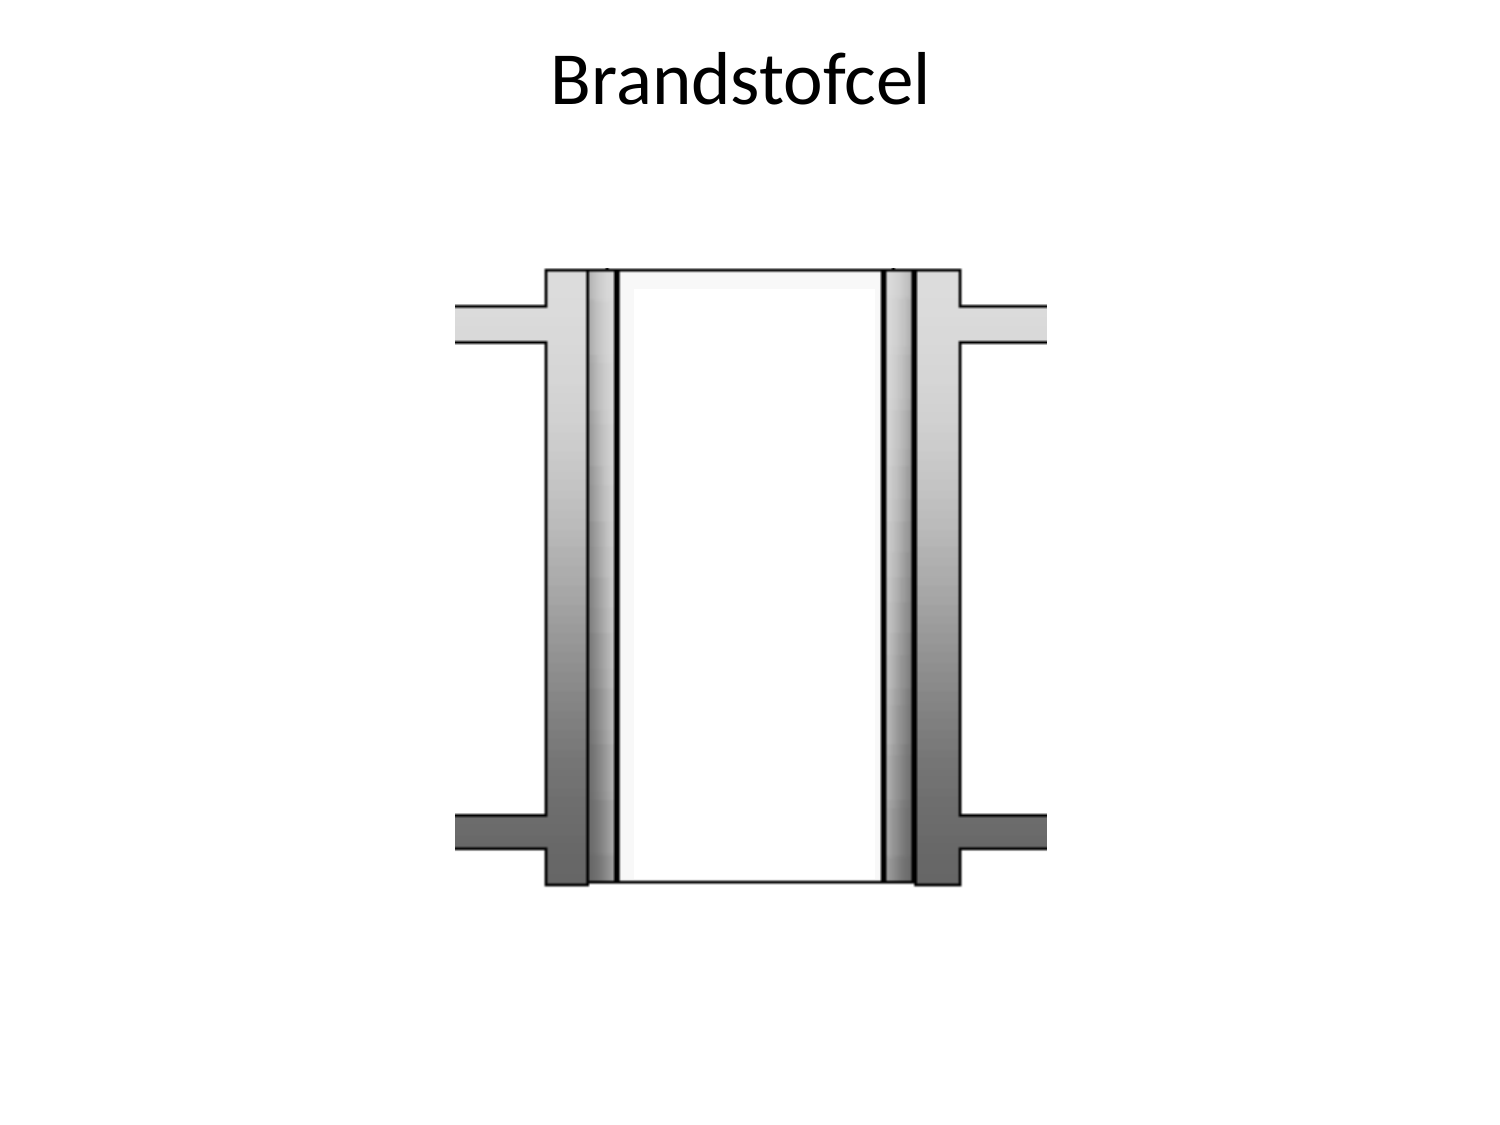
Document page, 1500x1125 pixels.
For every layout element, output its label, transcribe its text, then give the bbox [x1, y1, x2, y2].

text_box Brandstofcel [536, 22, 1138, 217]
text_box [214, 268, 1287, 900]
